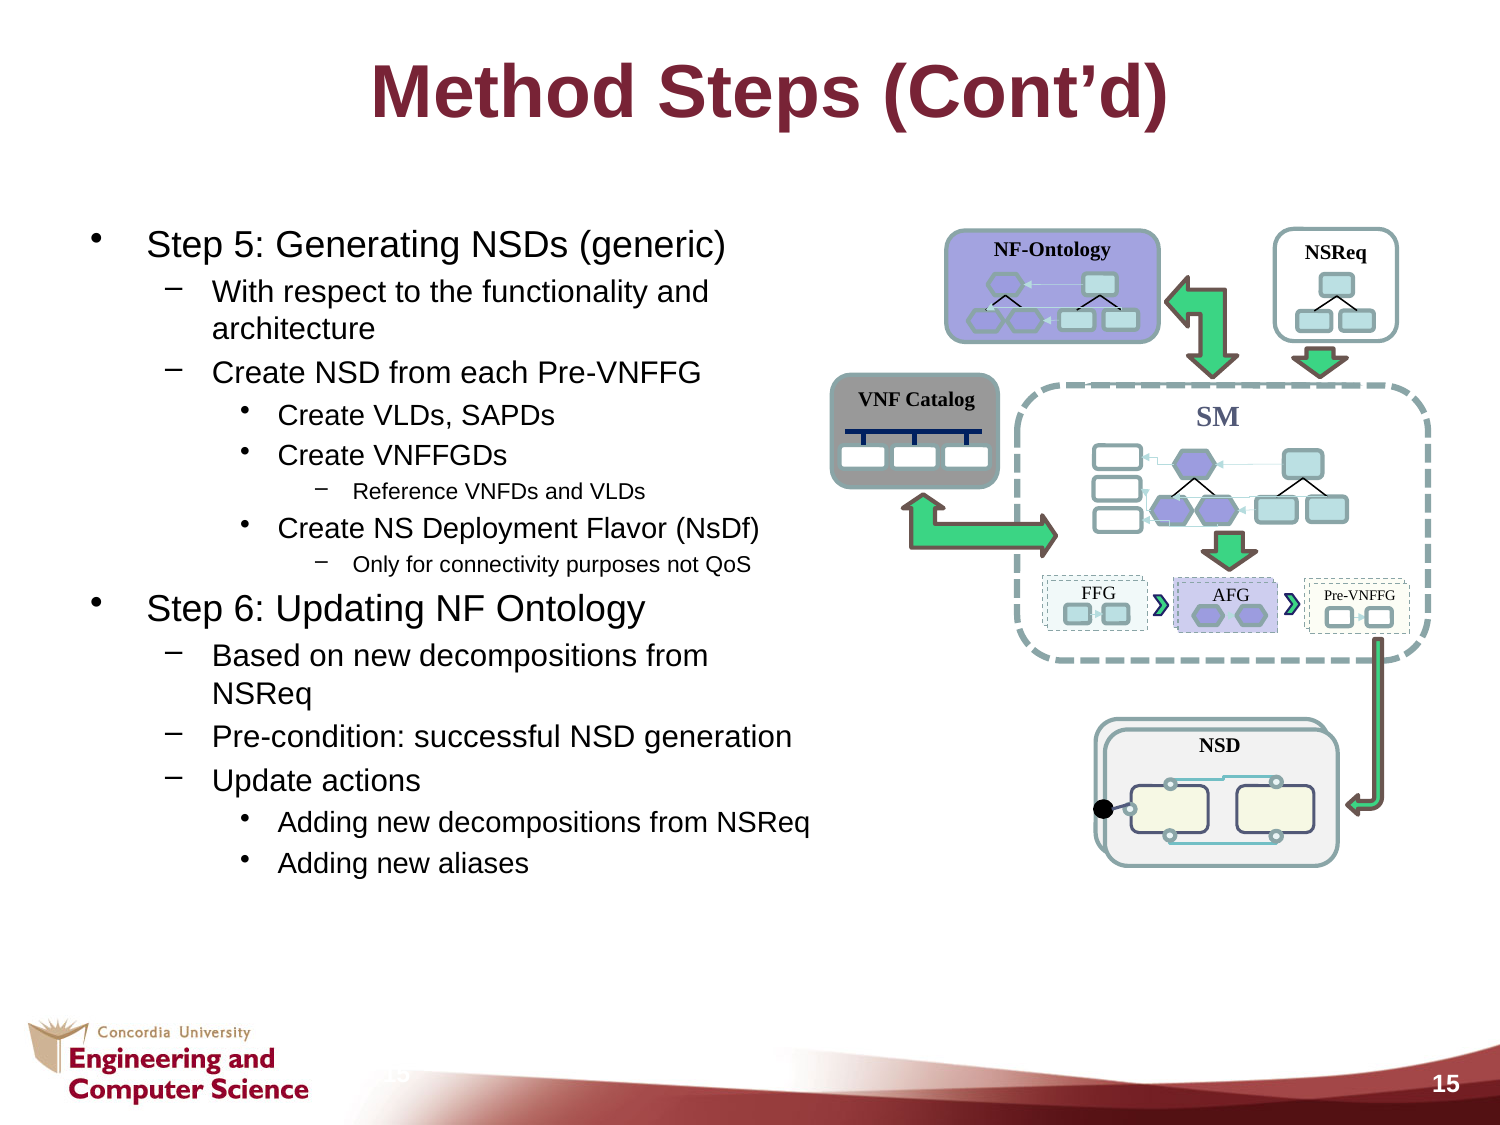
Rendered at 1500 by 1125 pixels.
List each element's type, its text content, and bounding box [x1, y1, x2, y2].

list Step 5: Generating NSDs (generic) With respect to the functionality and architecture Create NSD from each Pre-VNFFG Create VLDs, SAPDs Create VNFFGDs Reference VNFDs and VLDs Create NS Deployment Flavor (NsDf) Only for connectivity purposes not QoS Step 6: Updating NF Ontology Based on new decompositions from NSReq Pre-condition: successful NSD generation Update actions Adding new decompositions from NSReq Adding new aliases [74, 212, 827, 1026]
slide_number 15 [100, 1042, 426, 1103]
text_box [1345, 668, 1385, 817]
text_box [1266, 228, 1405, 342]
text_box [824, 374, 1009, 488]
text_box [1165, 275, 1240, 380]
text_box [1016, 385, 1429, 661]
title Method Steps (Cont’d) [41, 34, 1500, 223]
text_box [1094, 718, 1338, 867]
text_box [1093, 445, 1348, 532]
text_box [1291, 350, 1349, 379]
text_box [946, 228, 1159, 343]
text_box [1304, 577, 1412, 634]
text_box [1042, 572, 1148, 631]
slide_number 15 [1387, 1052, 1475, 1113]
text_box [900, 497, 1011, 550]
picture [0, 0, 1500, 1125]
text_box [1173, 575, 1279, 633]
